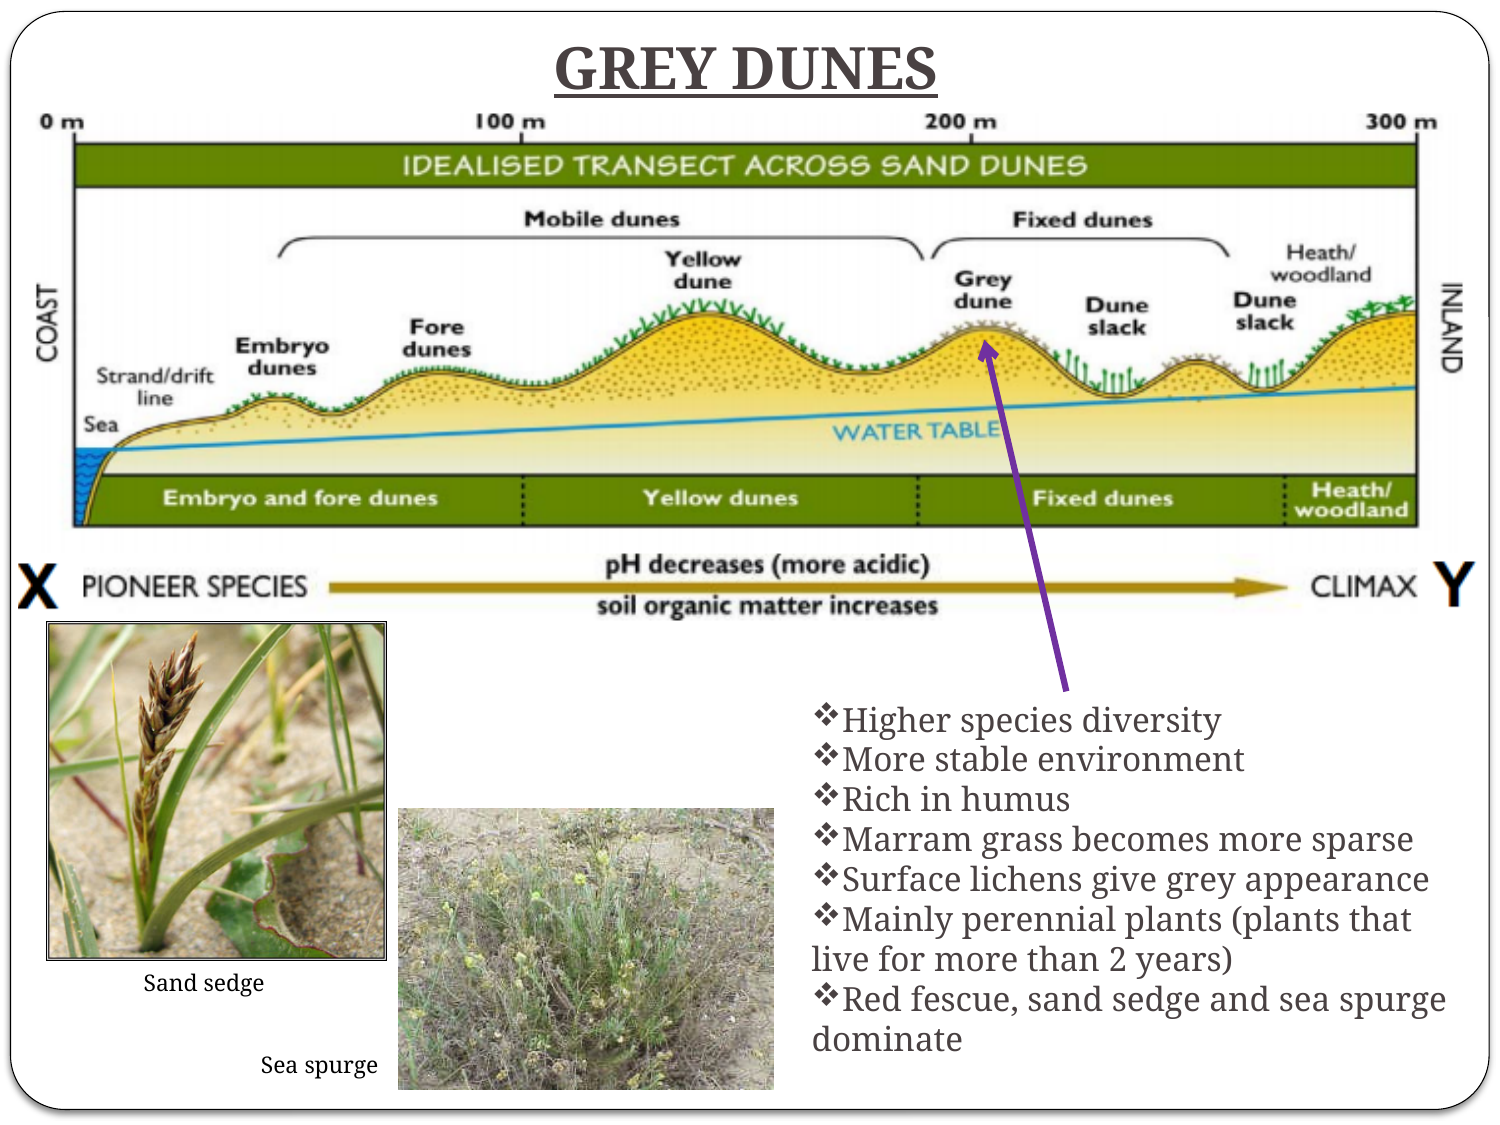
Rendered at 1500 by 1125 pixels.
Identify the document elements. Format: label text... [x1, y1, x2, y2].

picture [17, 105, 1477, 962]
text_box Sand sedge [128, 972, 340, 1004]
text_box GREY DUNES [539, 23, 997, 103]
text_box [849, 474, 1202, 557]
picture [398, 808, 774, 1091]
text_box Sea spurge [246, 1042, 392, 1086]
text_box Higher species diversity More stable environment Rich in humus Marram grass becomes more sparse Surface lichens give grey appearance Mainly perennial plants (plants that live for more than 2 years) Red fescue, sand sedge and sea spurge dominate [796, 691, 1477, 1066]
